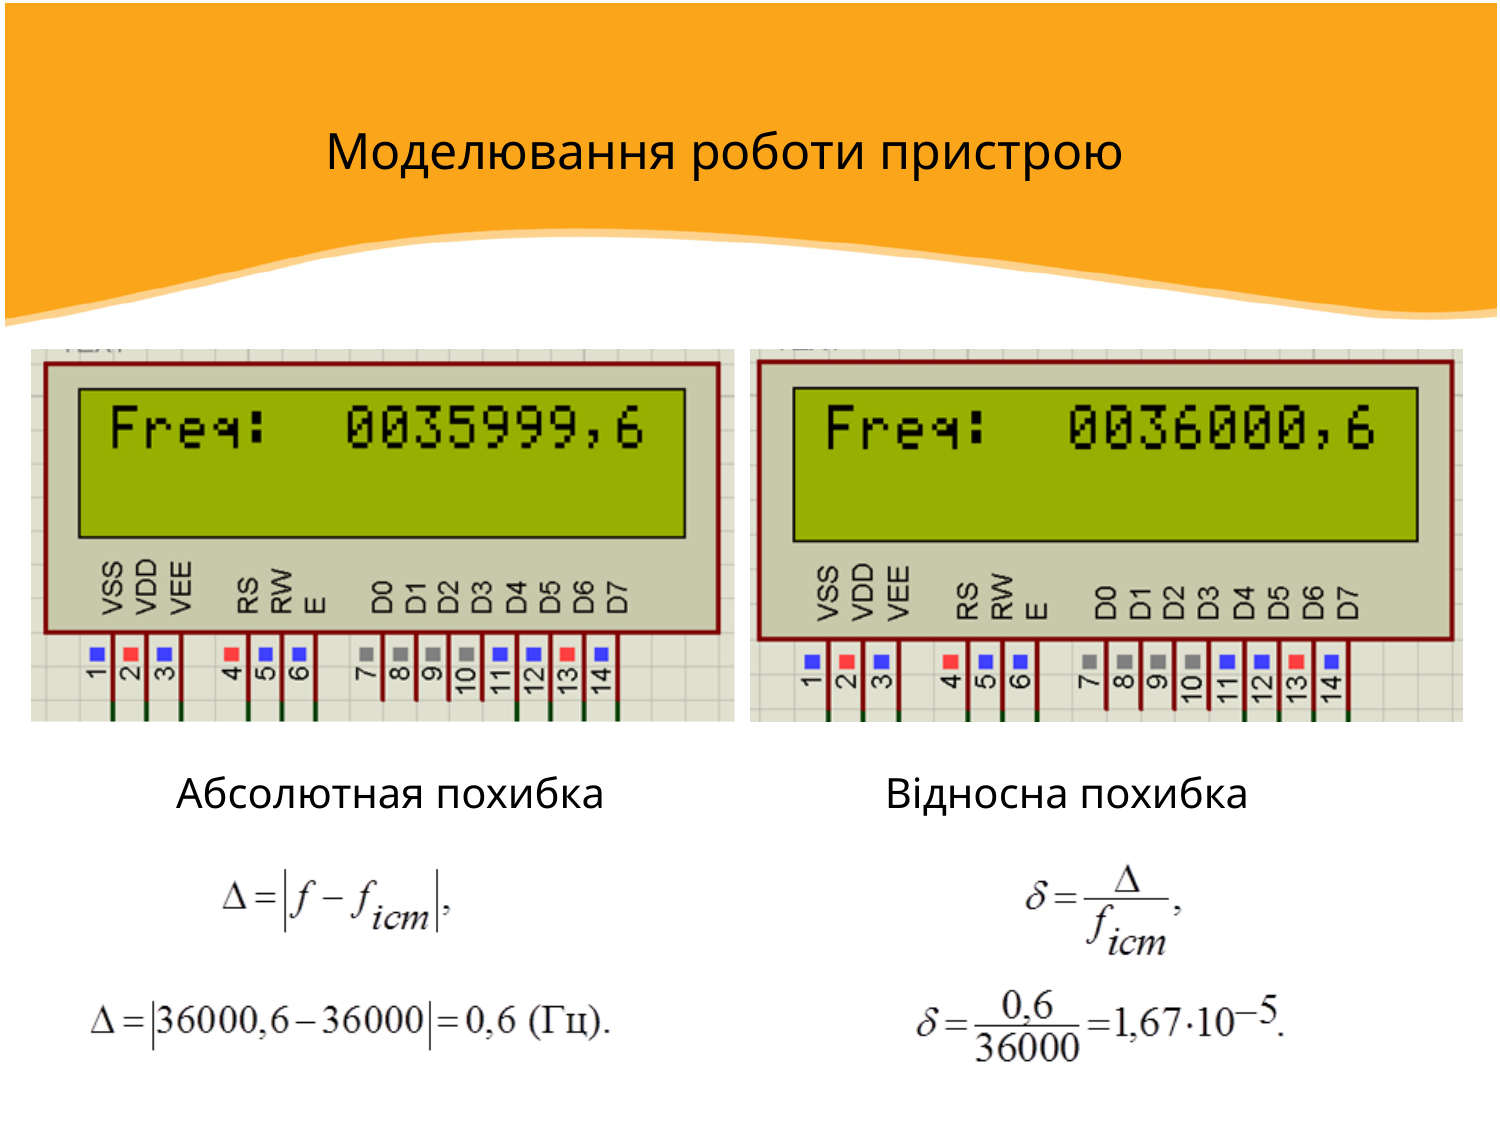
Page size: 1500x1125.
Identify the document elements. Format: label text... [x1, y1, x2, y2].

text_box Моделювання роботи пристрою [310, 112, 1140, 188]
picture [0, 0, 1500, 1125]
text_box Абсолютная похибка Відносна похибка [161, 759, 1265, 825]
